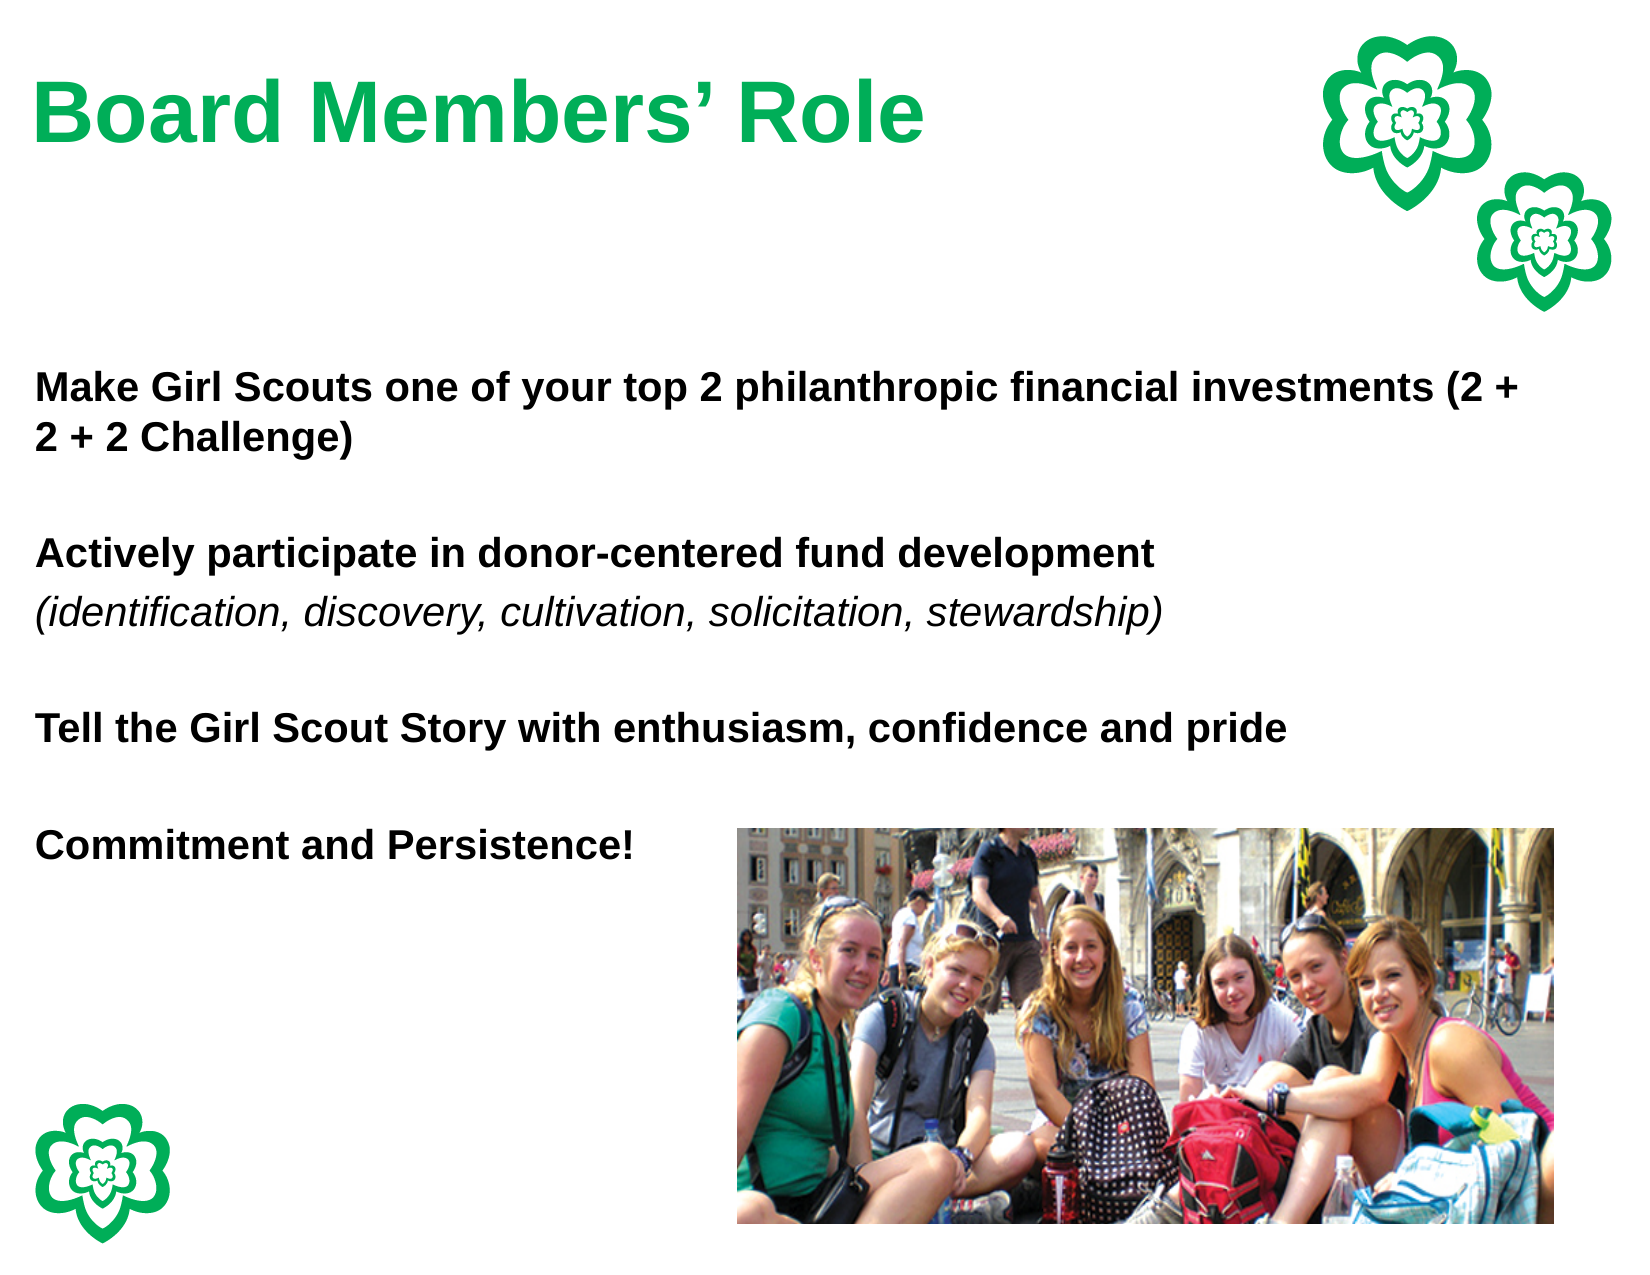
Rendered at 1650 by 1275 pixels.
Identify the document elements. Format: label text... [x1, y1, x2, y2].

list Make Girl Scouts one of your top 2 philanthropic financial investments (2 + 2 + 2 Challenge) Actively participate in donor-centered fund development (identification, discovery, cultivation, solicitation, stewardship) Tell the Girl Scout Story with enthusiasm, confidence and pride Commitment and Persistence! [19, 351, 1554, 717]
title Board Members’ Role [16, 47, 1183, 197]
picture [0, 0, 1650, 1275]
